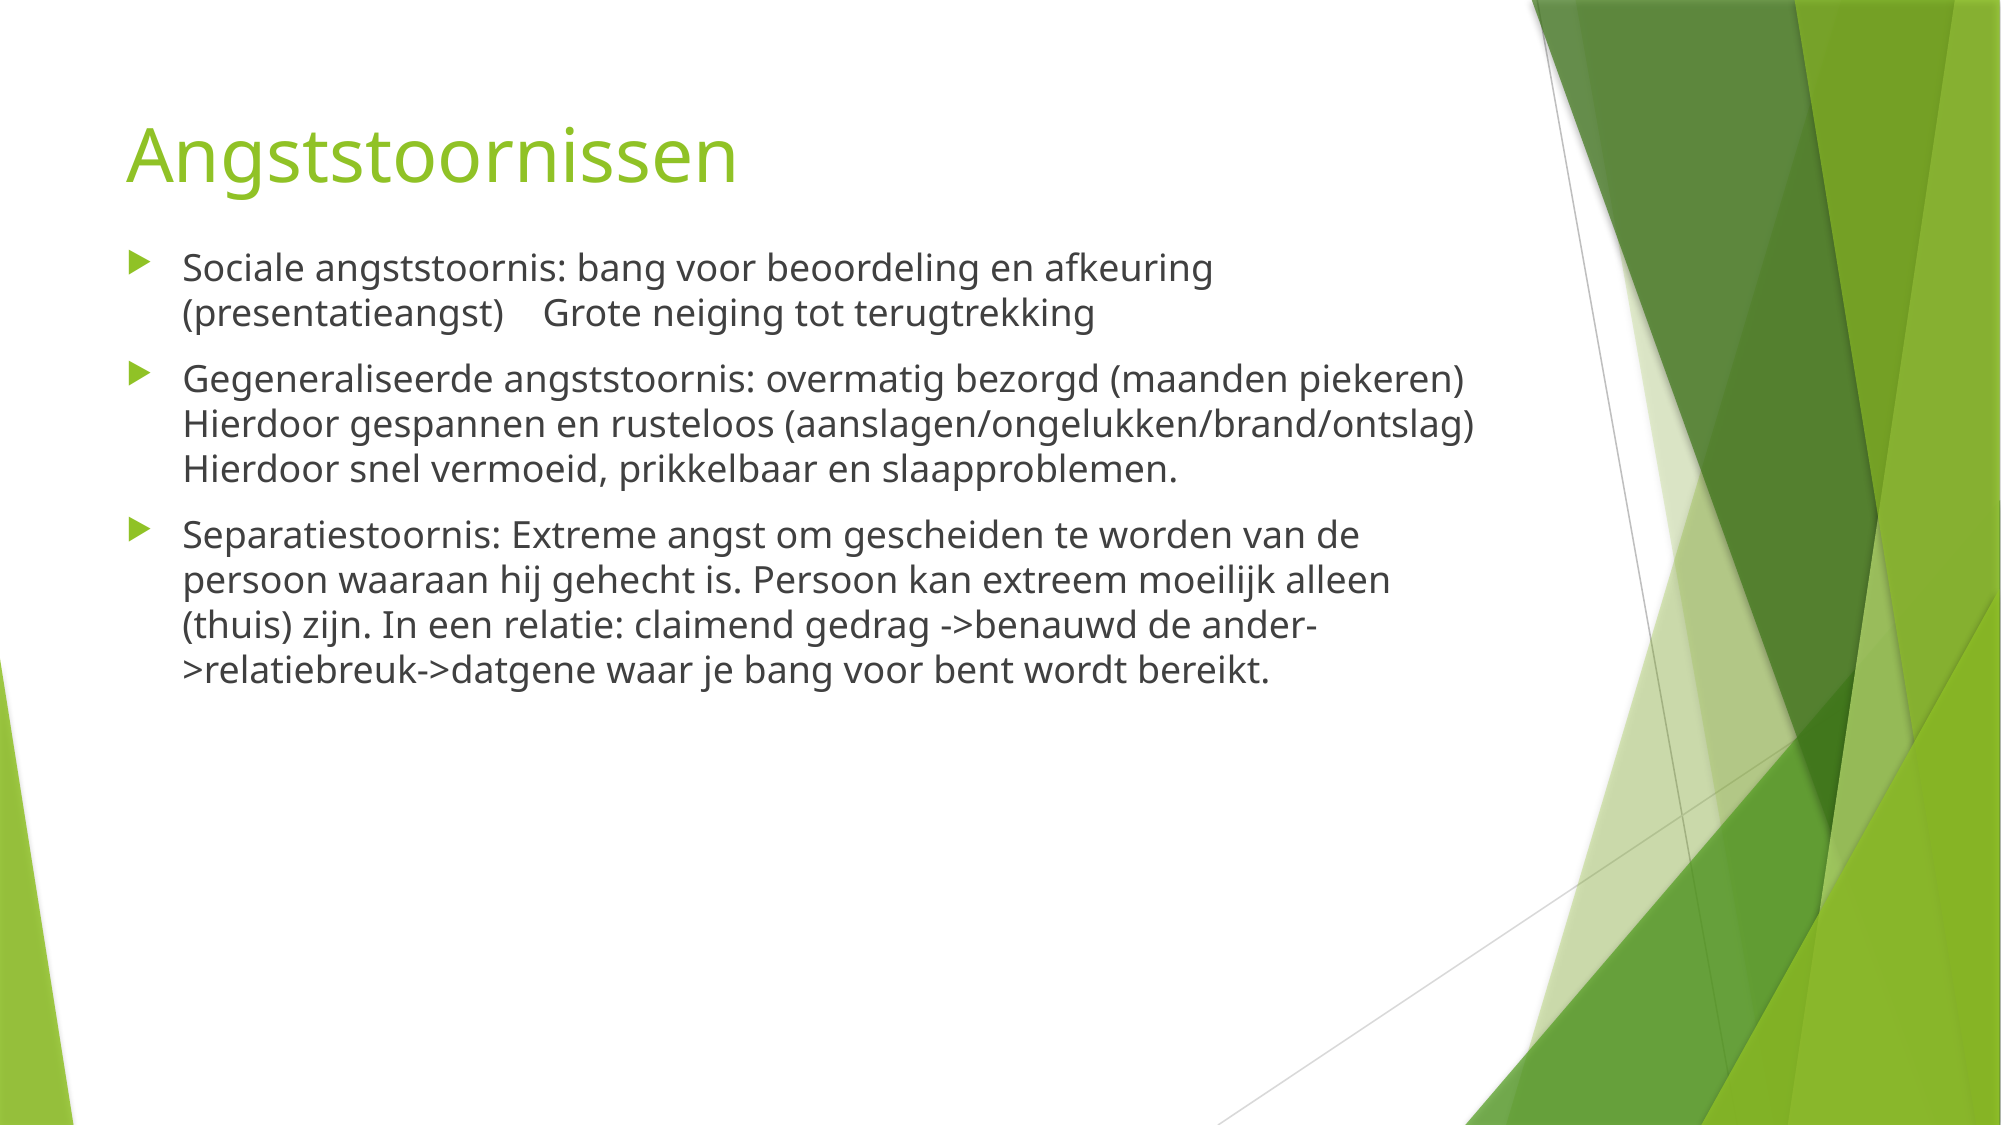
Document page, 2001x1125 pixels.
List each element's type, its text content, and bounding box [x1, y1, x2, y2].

list Sociale angststoornis: bang voor beoordeling en afkeuring (presentatieangst) Grote neiging tot terugtrekking Gegeneraliseerde angststoornis: overmatig bezorgd (maanden piekeren) Hierdoor gespannen en rusteloos (aanslagen/ongelukken/brand/ontslag) Hierdoor snel vermoeid, prikkelbaar en slaapproblemen. Separatiestoornis: Extreme angst om gescheiden te worden van de persoon waaraan hij gehecht is. Persoon kan extreem moeilijk alleen (thuis) zijn. In een relatie: claimend gedrag ->benauwd de ander->relatiebreuk->datgene waar je bang voor bent wordt bereikt. [111, 236, 1522, 874]
title Angststoornissen [111, 99, 1522, 236]
